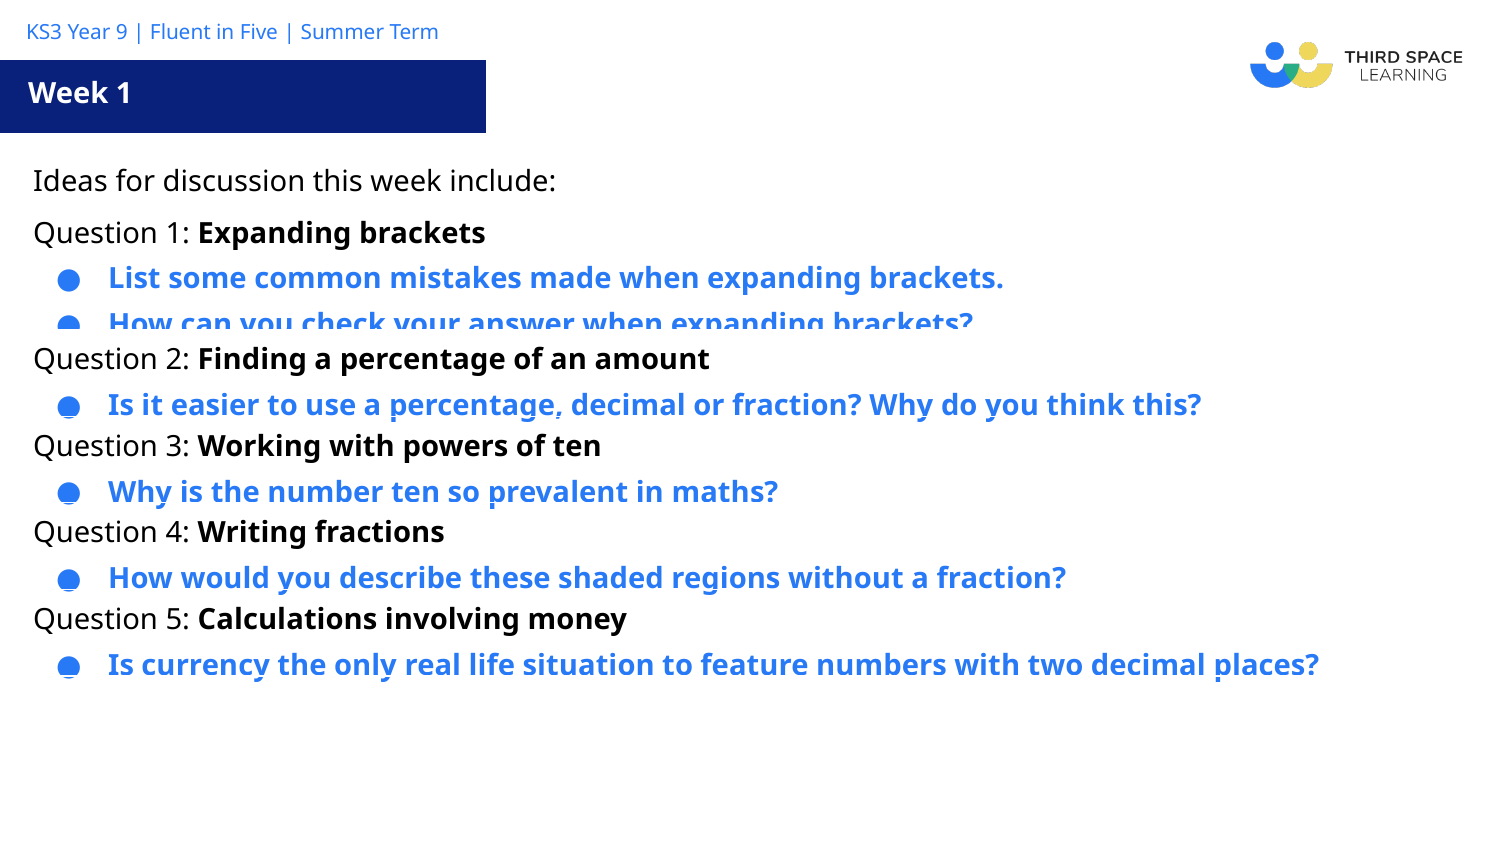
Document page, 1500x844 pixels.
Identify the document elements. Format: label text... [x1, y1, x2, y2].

table_cell Question 2: Finding a percentage of an amount Is it easier to use a percentage, decimal or fraction? Why do you think this? [29, 330, 1480, 416]
table_cell Question 4: Writing fractions How would you describe these shaded regions without a fraction? [29, 503, 1480, 589]
picture [1250, 33, 1465, 99]
table_cell Question 5: Calculations involving money Is currency the only real life situation to feature numbers with two decimal places? [29, 590, 1480, 675]
text_box Week 1 [13, 59, 383, 125]
table_cell Question 1: Expanding brackets List some common mistakes made when expanding brackets. How can you check your answer when expanding brackets? [29, 204, 1480, 329]
table_cell Question 3: Working with powers of ten Why is the number ten so prevalent in maths? [29, 417, 1480, 502]
table_header Ideas for discussion this week include: [29, 137, 1480, 202]
